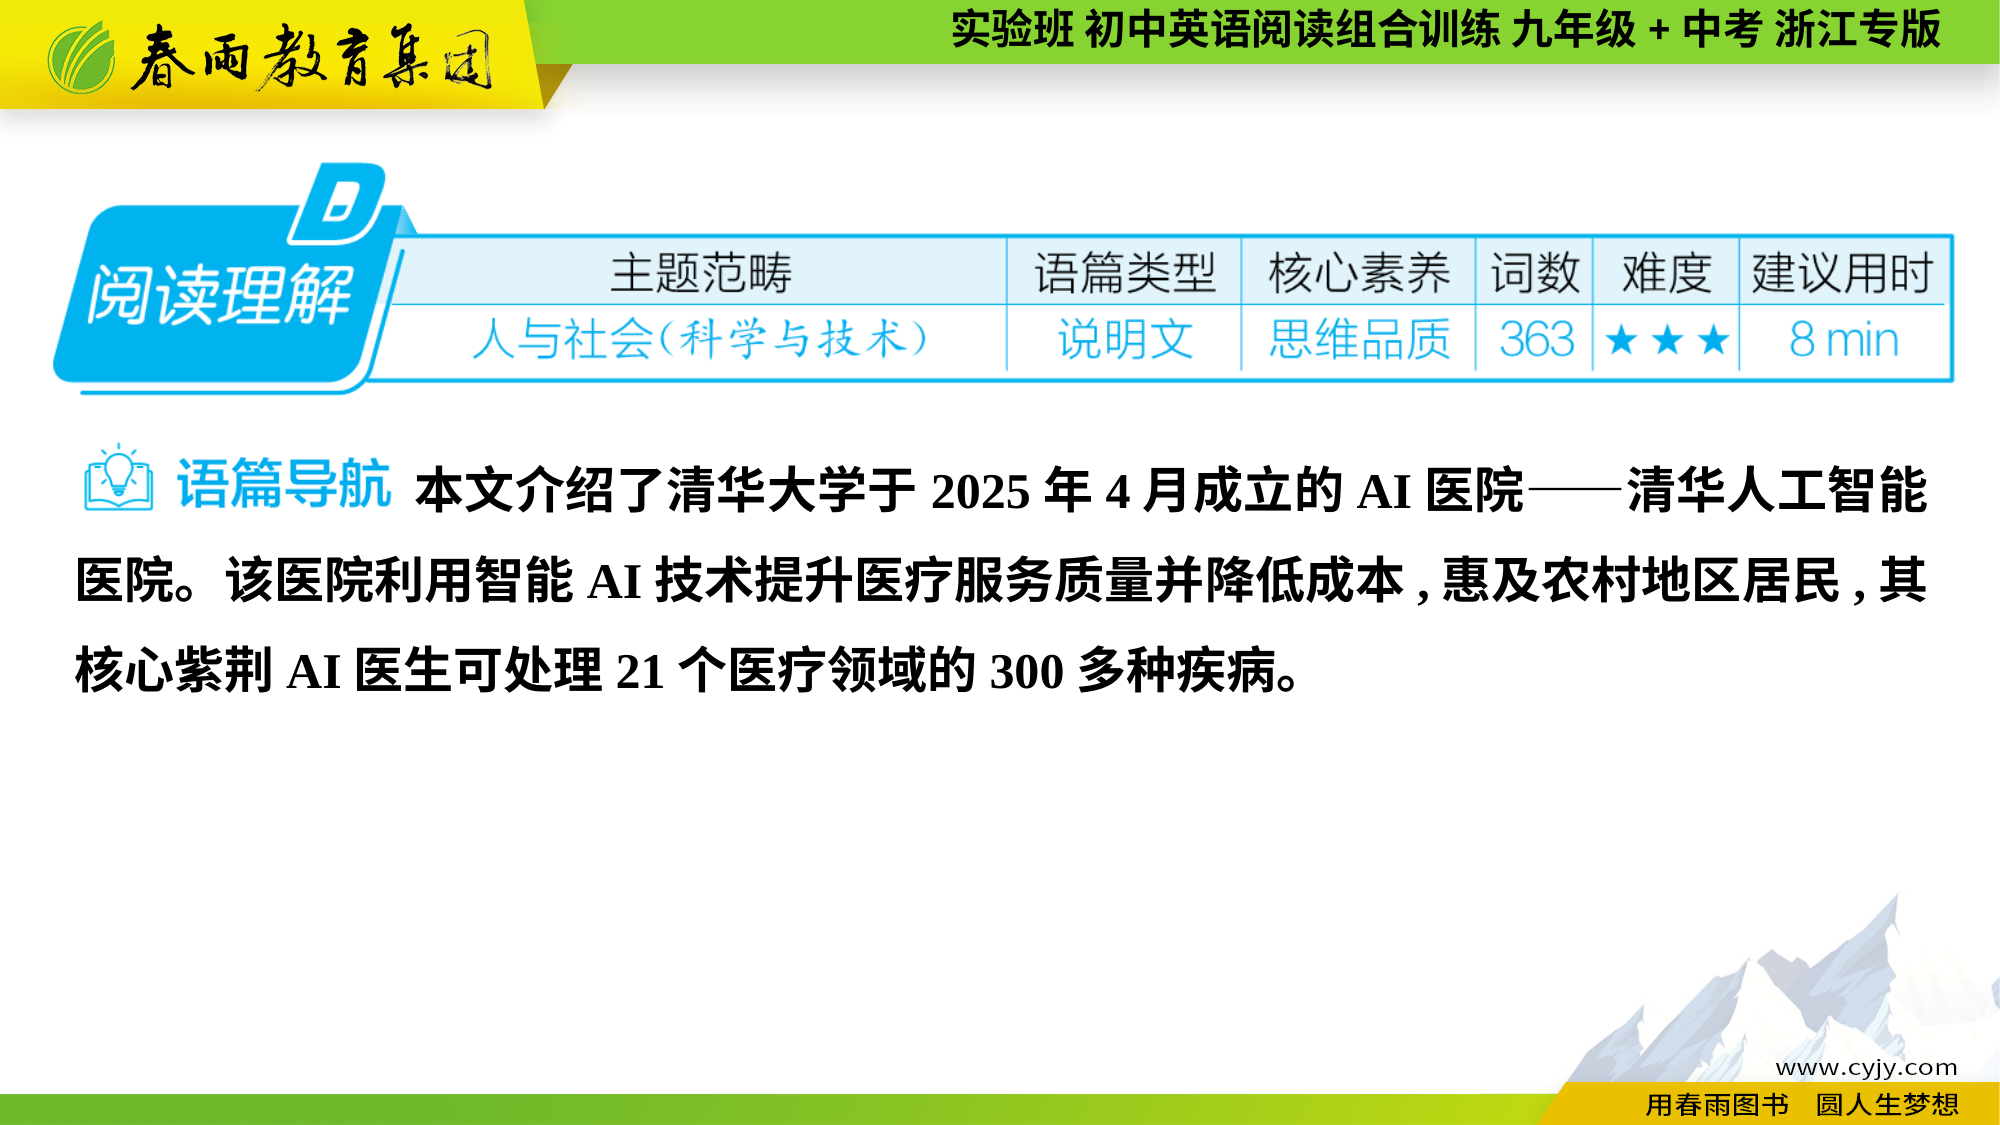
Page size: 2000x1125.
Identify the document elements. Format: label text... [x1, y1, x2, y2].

picture [0, 0, 2000, 1125]
list 本文介绍了清华大学于2025年4月成立的AI医院——清华人工智能医院。该医院利用智能AI技术提升医疗服务质量并降低成本,惠及农村地区居民,其核心紫荆AI医生可处理21个医疗领域的300多种疾病。 [59, 424, 1944, 698]
